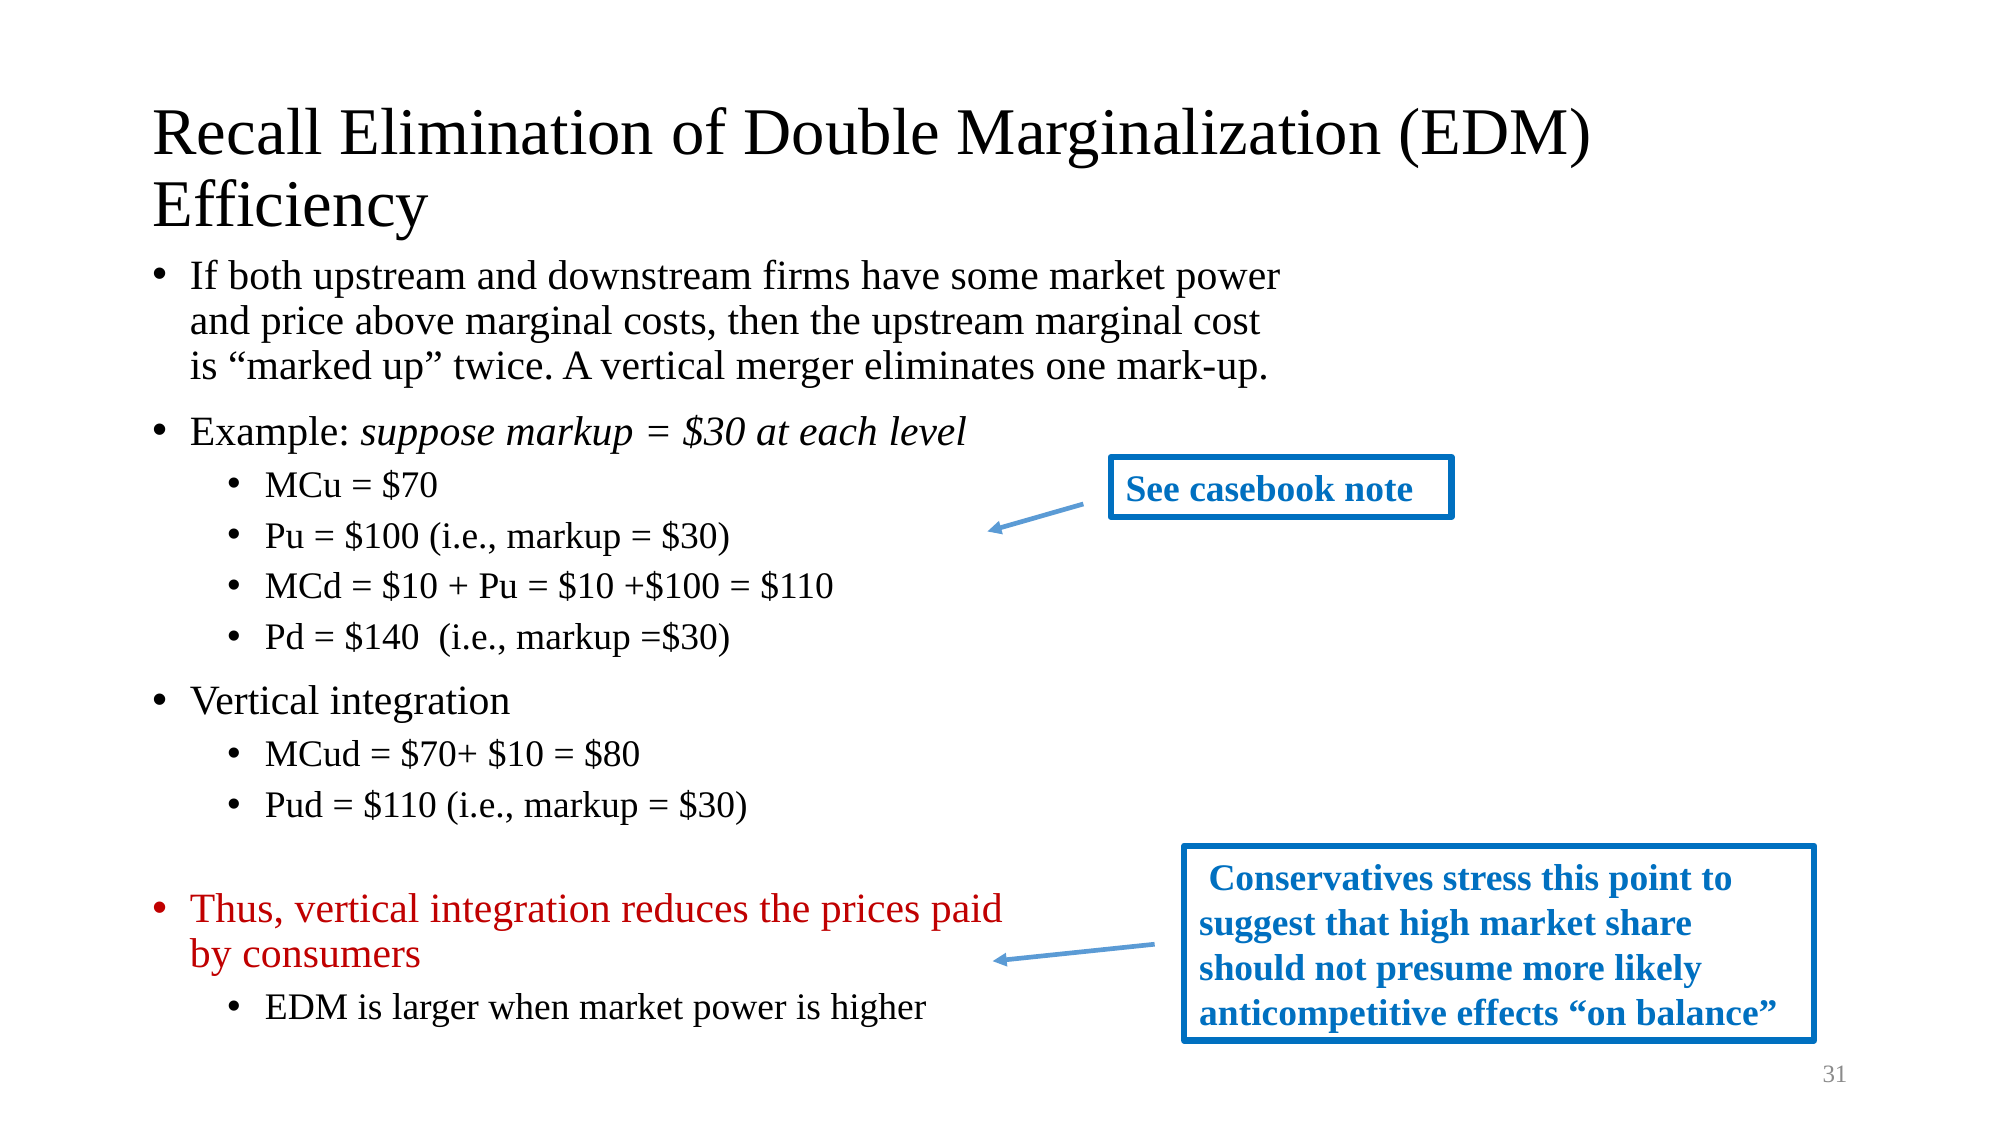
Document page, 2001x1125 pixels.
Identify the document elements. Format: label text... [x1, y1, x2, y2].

list If both upstream and downstream firms have some market power and price above marginal costs, then the upstream marginal cost is “marked up” twice. A vertical merger eliminates one mark-up. Example: suppose markup = $30 at each level MCu = $70 Pu = $100 (i.e., markup = $30) MCd = $10 + Pu = $10 +$100 = $110 Pd = $140 (i.e., markup =$30) Vertical integration MCud = $70+ $10 = $80 Pud = $110 (i.e., markup = $30) Thus, vertical integration reduces the prices paid by consumers EDM is larger when market power is higher [137, 245, 1297, 1085]
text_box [987, 504, 1084, 532]
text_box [992, 944, 1155, 962]
title Recall Elimination of Double Marginalization (EDM) Efficiency [137, 59, 1863, 278]
text_box Conservatives stress this point to suggest that high market share should not presume more likely anticompetitive effects “on balance” [1184, 845, 1814, 1041]
text_box See casebook note [1110, 457, 1452, 517]
slide_number 31 [1412, 1042, 1863, 1103]
